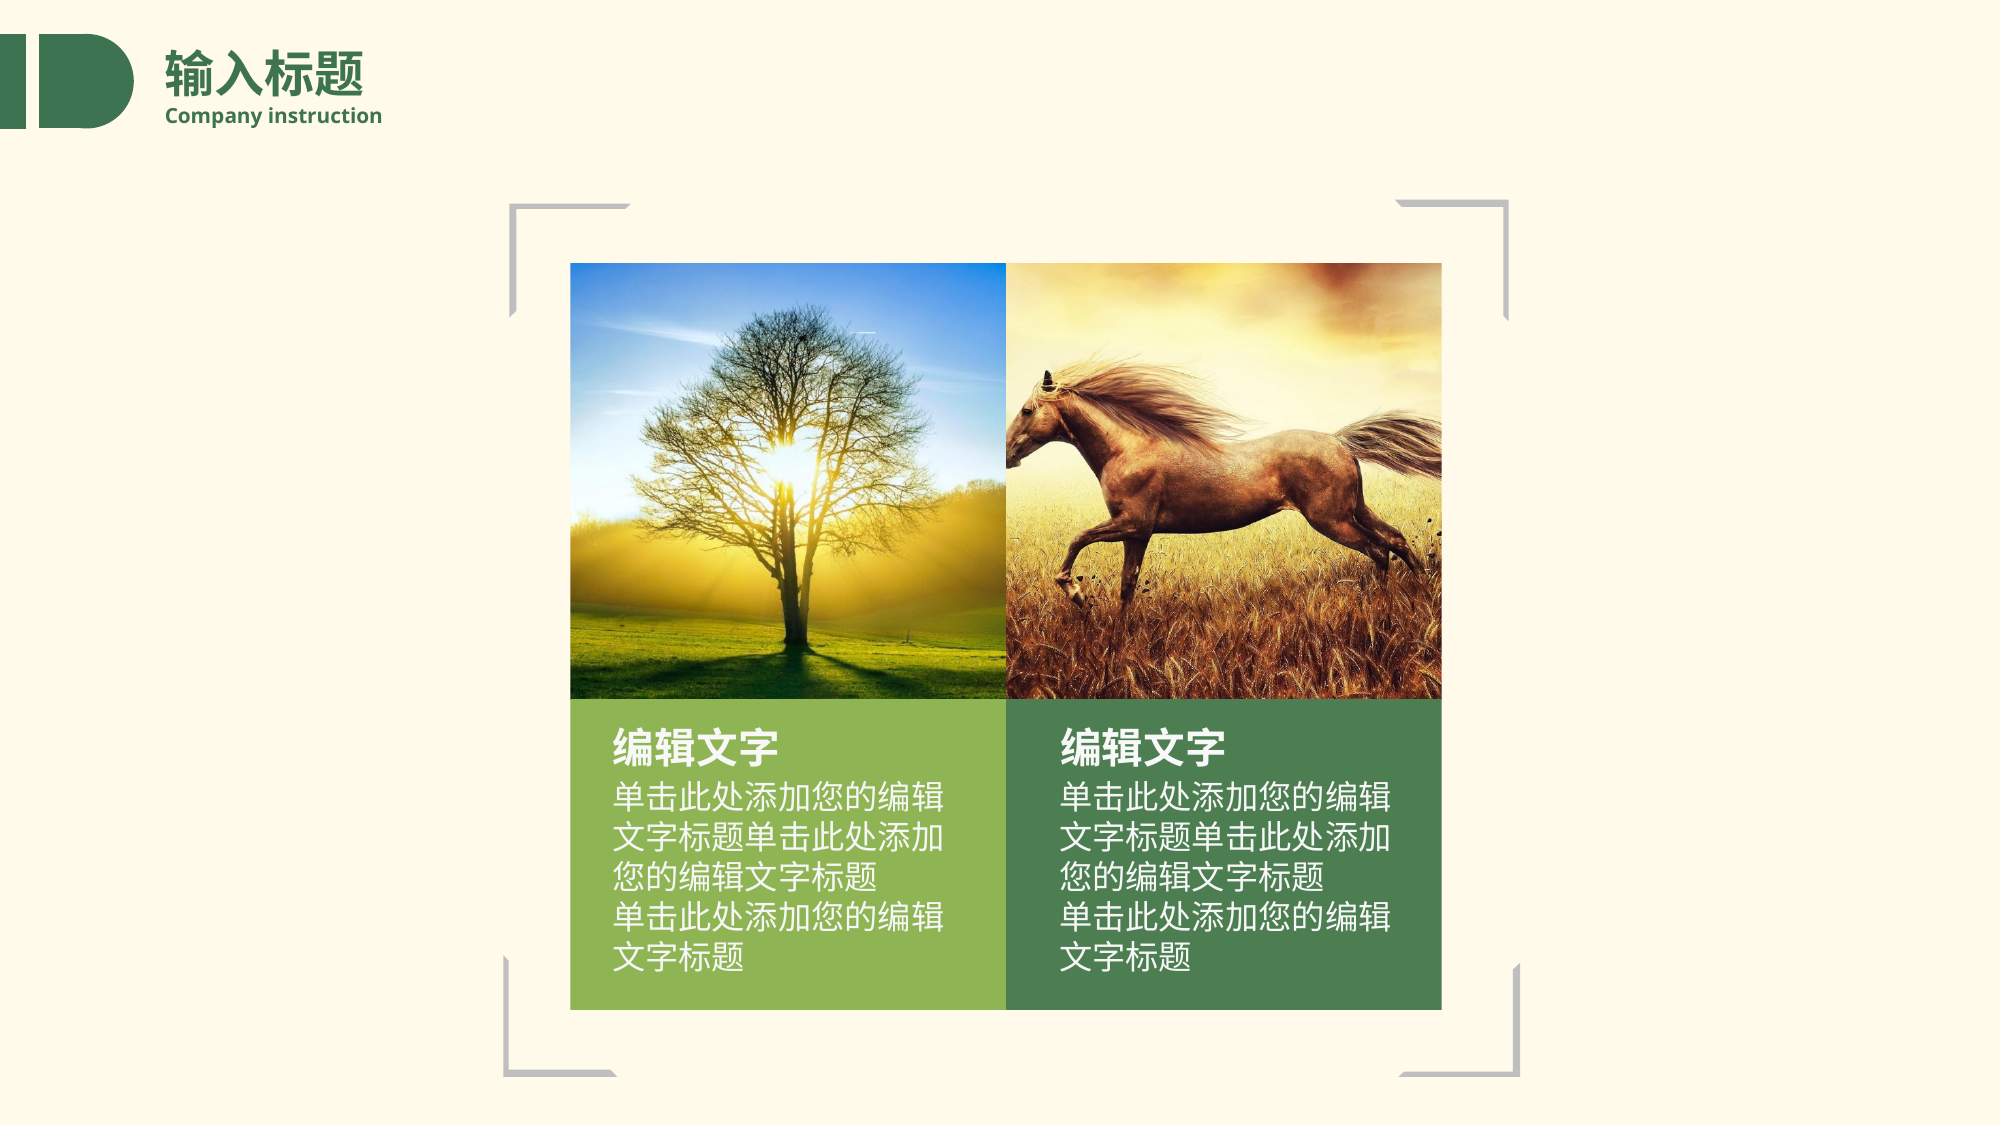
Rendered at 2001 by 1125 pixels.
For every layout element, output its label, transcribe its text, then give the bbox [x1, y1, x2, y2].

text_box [40, 34, 133, 128]
text_box [1005, 698, 1443, 1011]
text_box [569, 698, 1005, 1011]
text_box [502, 952, 620, 1078]
text_box 编辑文字 [1045, 714, 1243, 768]
picture [570, 263, 1442, 700]
text_box 单击此处添加您的编辑文字标题单击此处添加您的编辑文字标题 单击此处添加您的编辑文字标题 [597, 768, 979, 1024]
text_box [1395, 960, 1522, 1078]
text_box Company instruction [150, 95, 399, 135]
text_box [0, 34, 26, 129]
text_box 编辑文字 [598, 714, 795, 768]
text_box 单击此处添加您的编辑文字标题单击此处添加您的编辑文字标题 单击此处添加您的编辑文字标题 [1044, 768, 1426, 1024]
text_box [1392, 198, 1510, 324]
text_box [508, 202, 634, 320]
text_box 输入标题 [149, 34, 380, 110]
